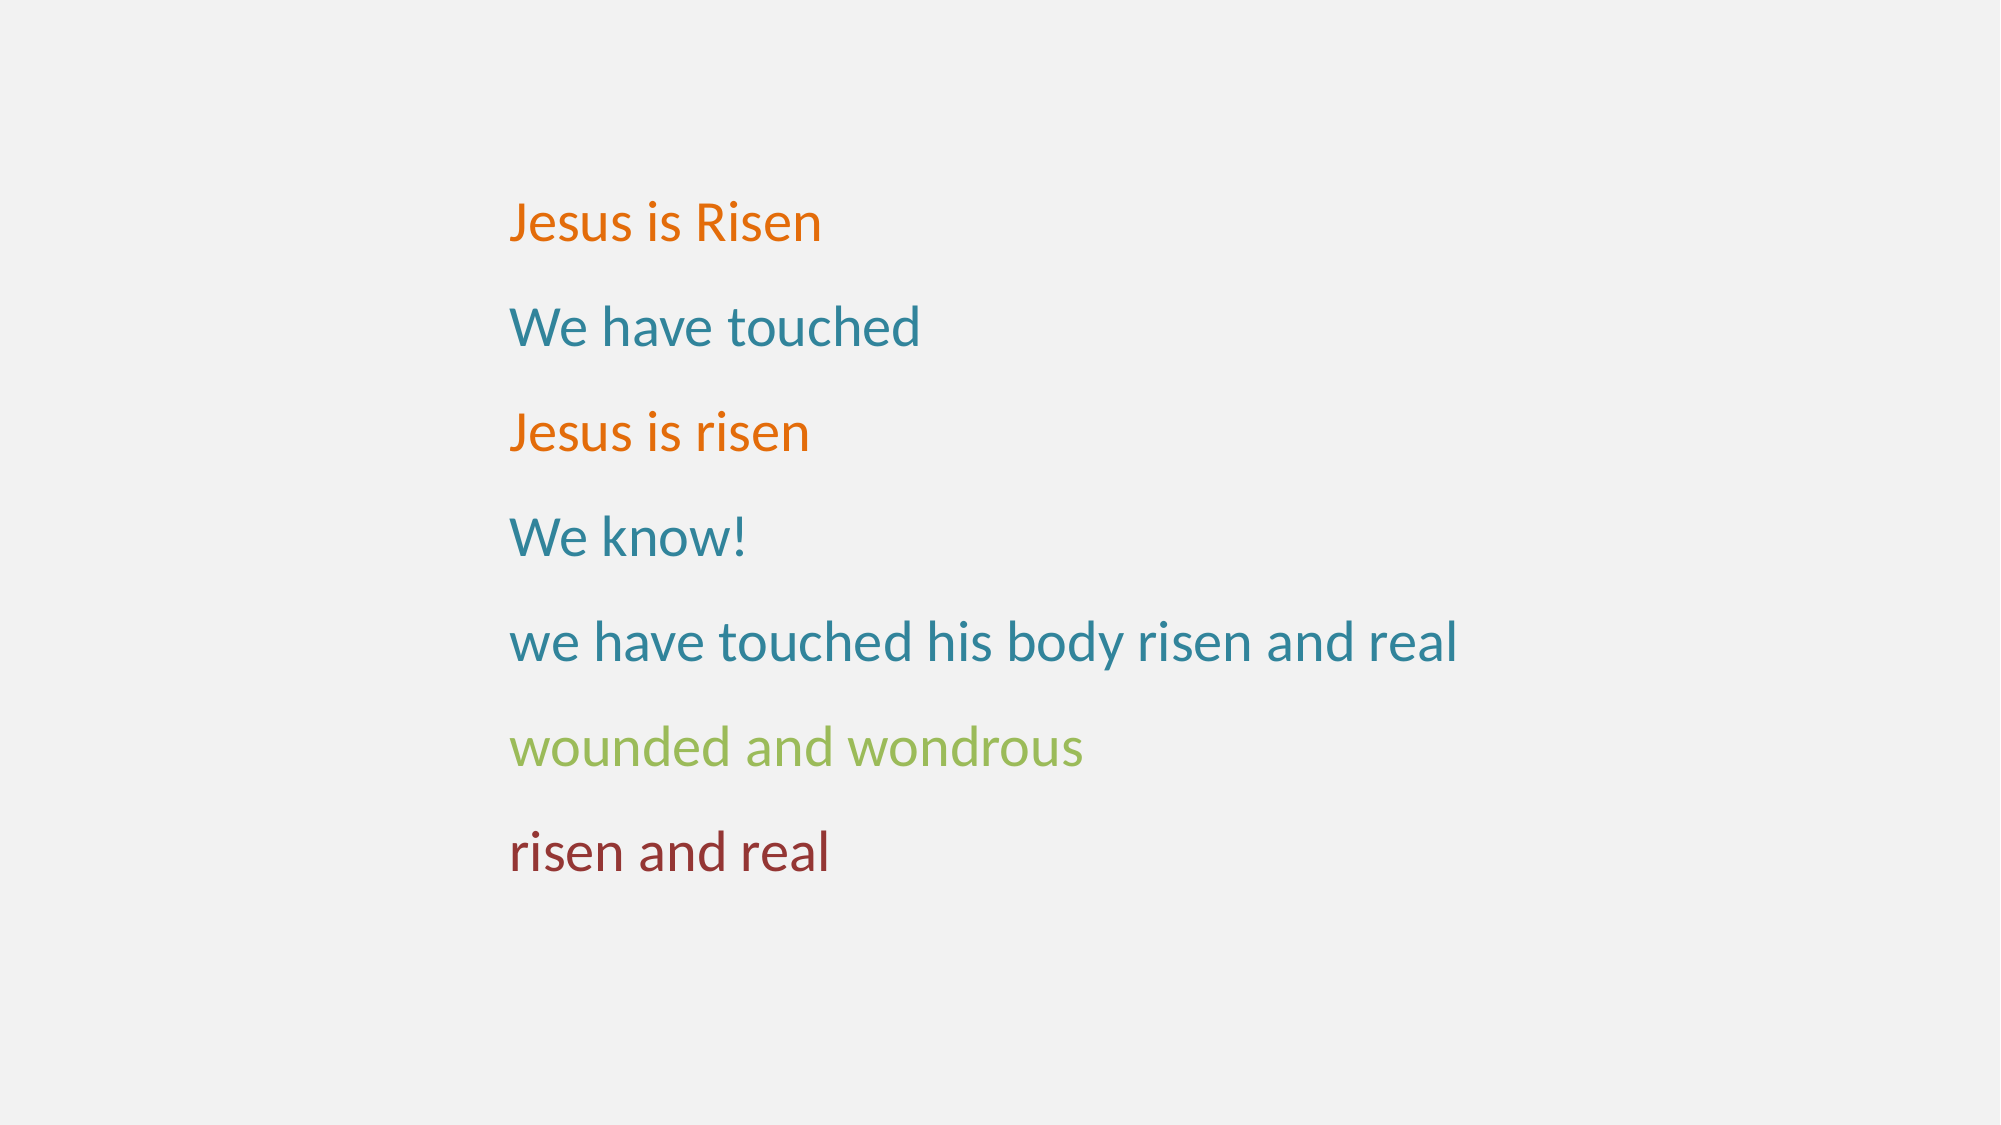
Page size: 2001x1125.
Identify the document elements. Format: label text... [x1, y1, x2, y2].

text_box Jesus is Risen We have touched Jesus is risen We know! we have touched his body risen and real wounded and wondrous risen and real [495, 140, 1495, 936]
